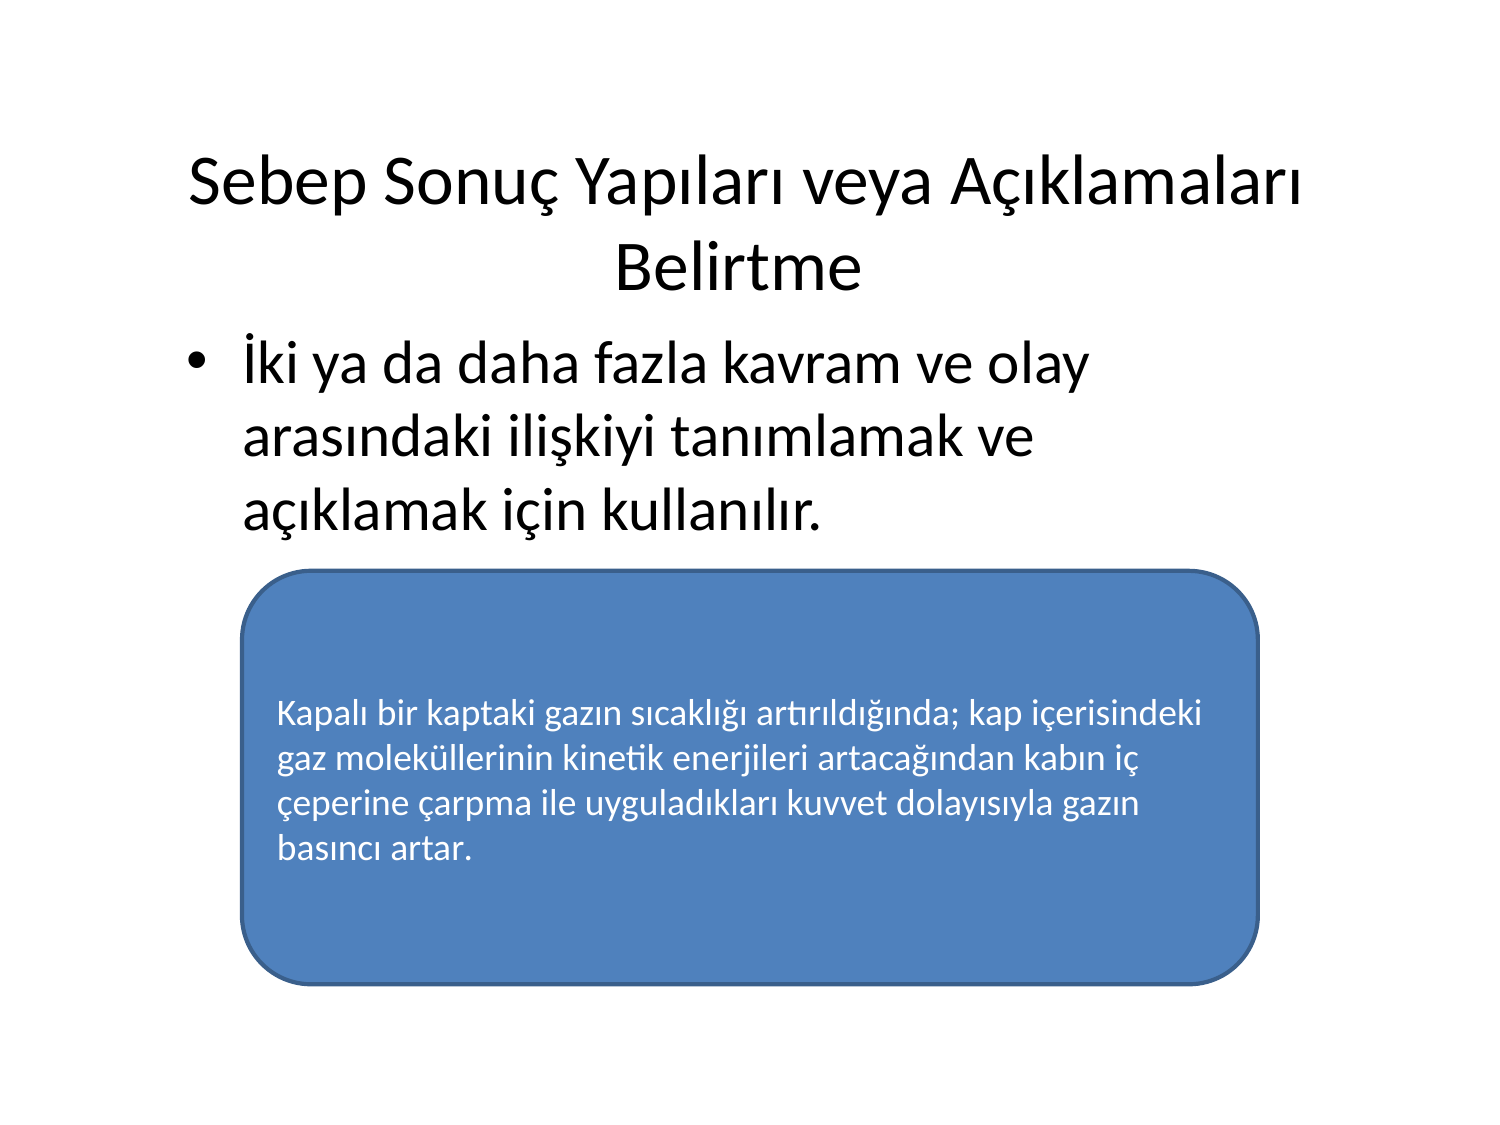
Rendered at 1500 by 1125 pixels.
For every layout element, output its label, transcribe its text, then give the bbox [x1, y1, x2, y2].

title Sebep Sonuç Yapıları veya Açıklamaları Belirtme [171, 125, 1324, 313]
list İki ya da daha fazla kavram ve olay arasındaki ilişkiyi tanımlamak ve açıklamak için kullanılır. [171, 314, 1283, 551]
text_box Kapalı bir kaptaki gazın sıcaklığı artırıldığında; kap içerisindeki gaz moleküllerinin kinetik enerjileri artacağından kabın iç çeperine çarpma ile uyguladıkları kuvvet dolayısıyla gazın basıncı artar. [239, 568, 1260, 987]
